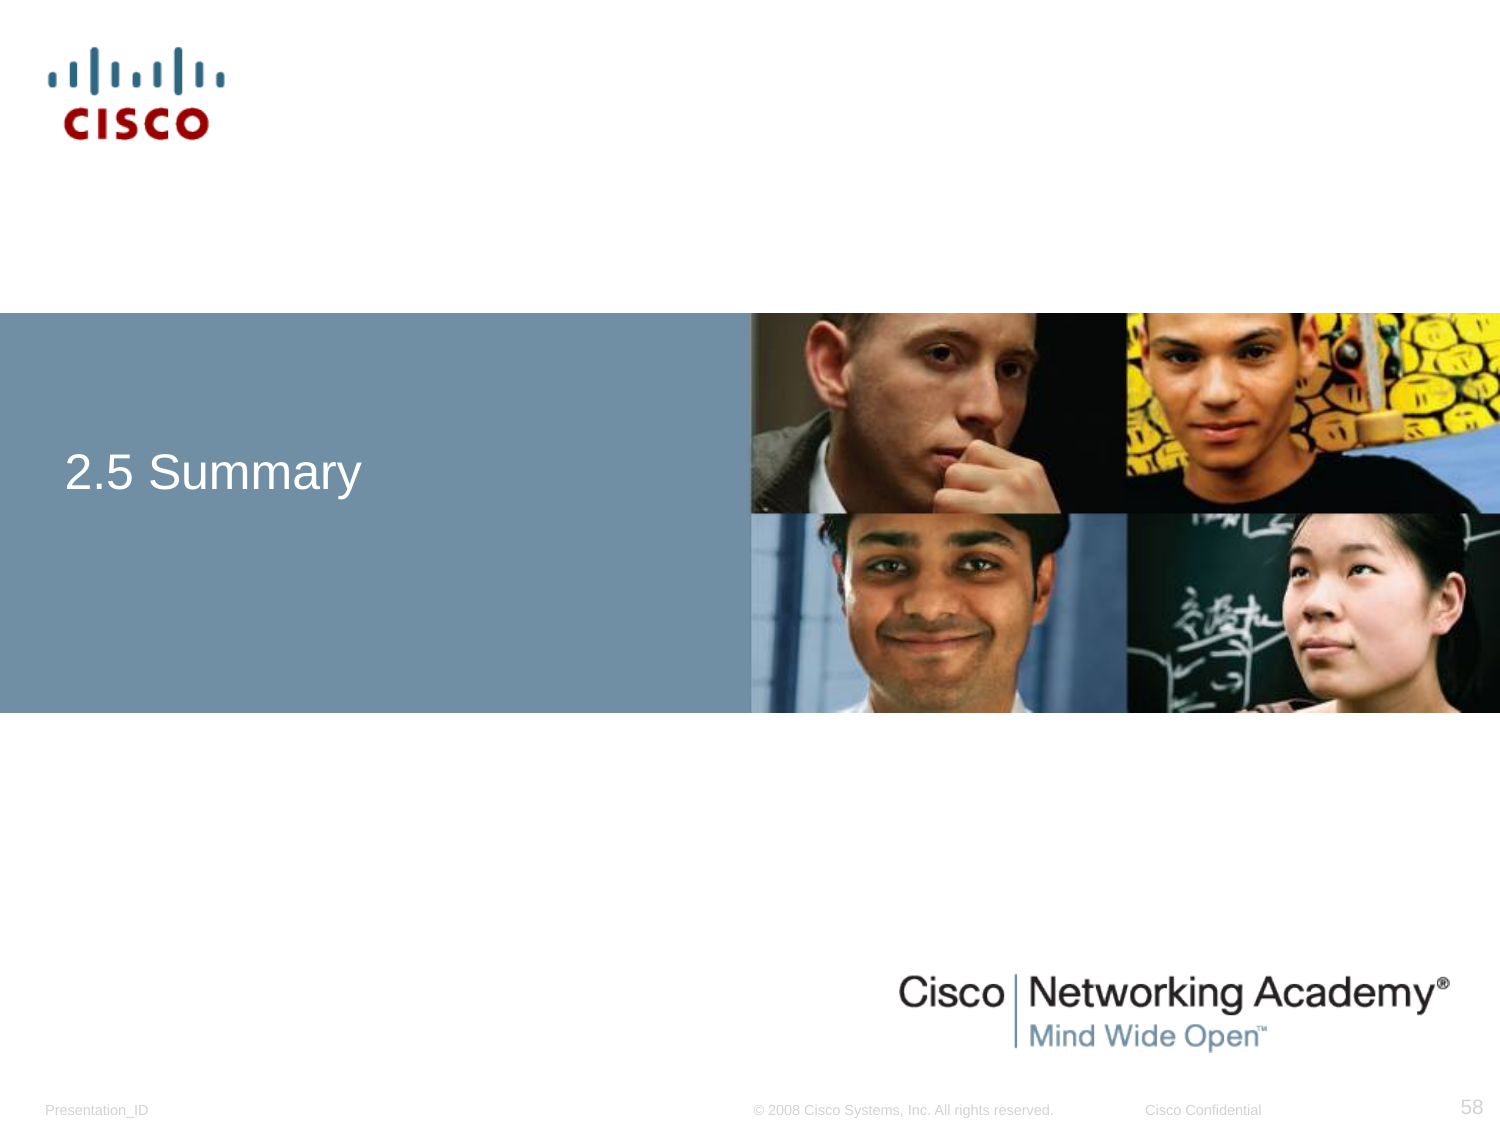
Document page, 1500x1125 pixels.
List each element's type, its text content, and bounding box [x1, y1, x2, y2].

picture [40, 19, 233, 168]
picture [899, 974, 1450, 1053]
title 2.5 Summary [50, 409, 684, 653]
picture [0, 313, 1500, 713]
